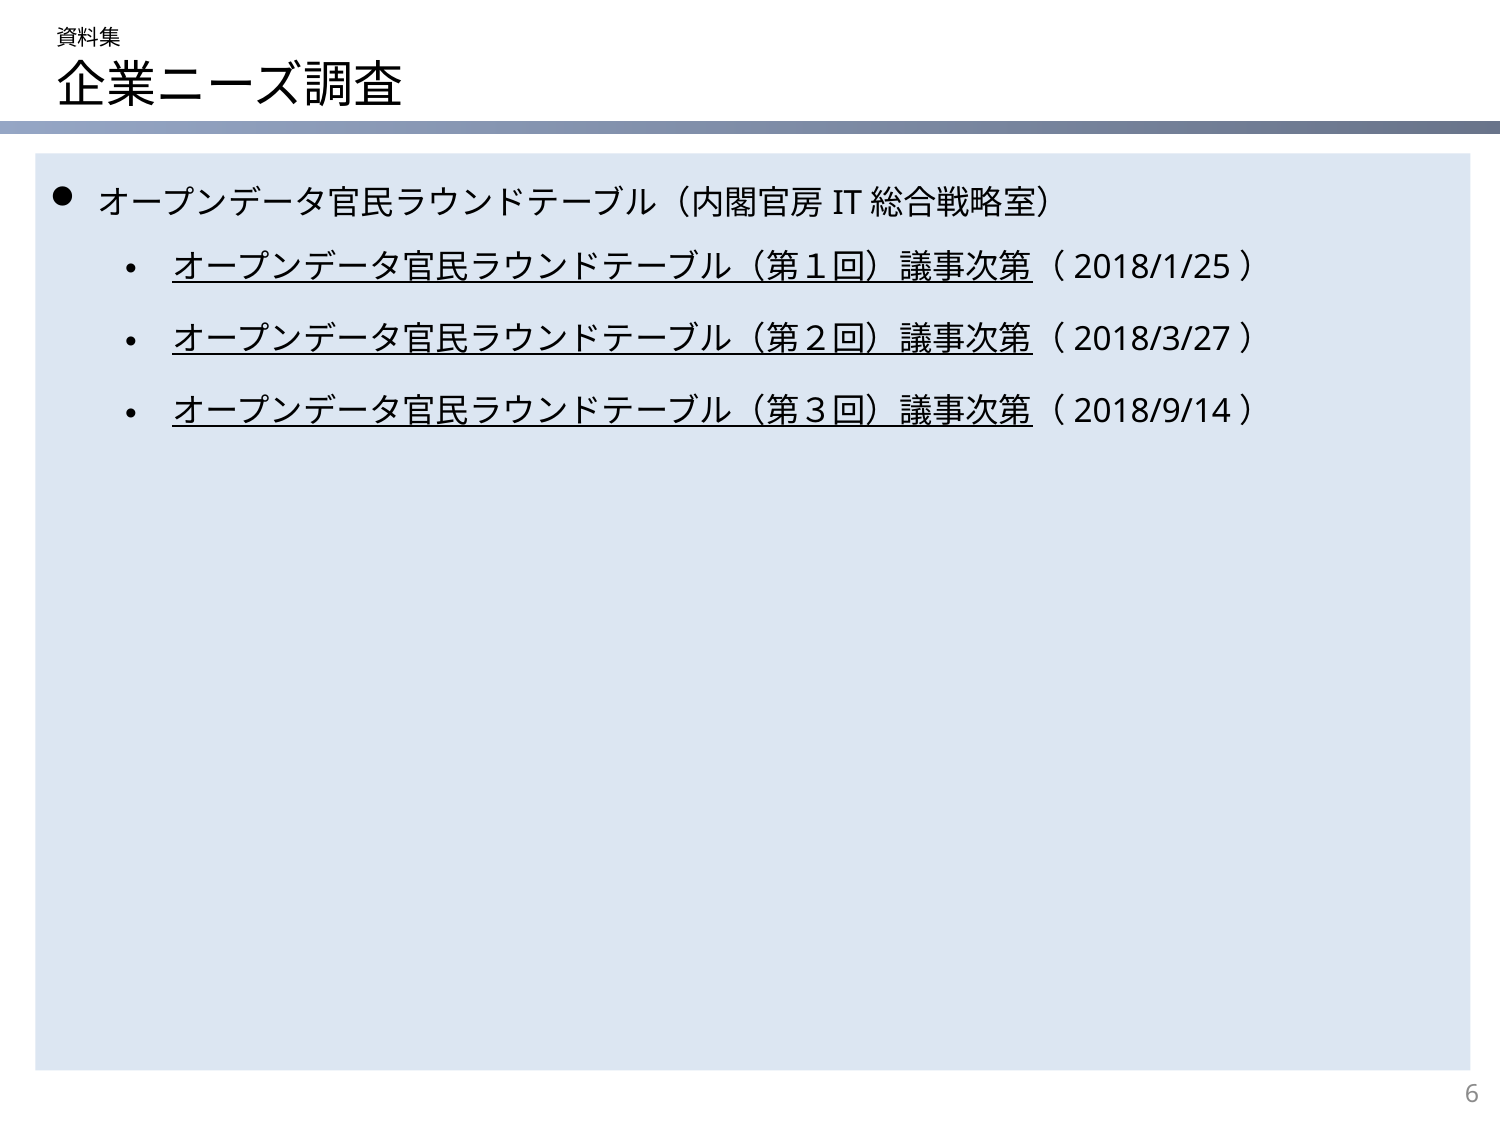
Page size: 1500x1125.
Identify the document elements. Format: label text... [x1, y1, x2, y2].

text_box オープンデータ官民ラウンドテーブル（内閣官房IT総合戦略室） オープンデータ官民ラウンドテーブル（第１回）議事次第（2018/1/25） オープンデータ官民ラウンドテーブル（第２回）議事次第（2018/3/27） オープンデータ官民ラウンドテーブル（第３回）議事次第（2018/9/14） [35, 153, 1471, 1071]
text_box 資料集 [41, 19, 1471, 58]
title 企業ニーズ調査 [41, 58, 1471, 122]
slide_number 6 [1411, 1070, 1495, 1118]
